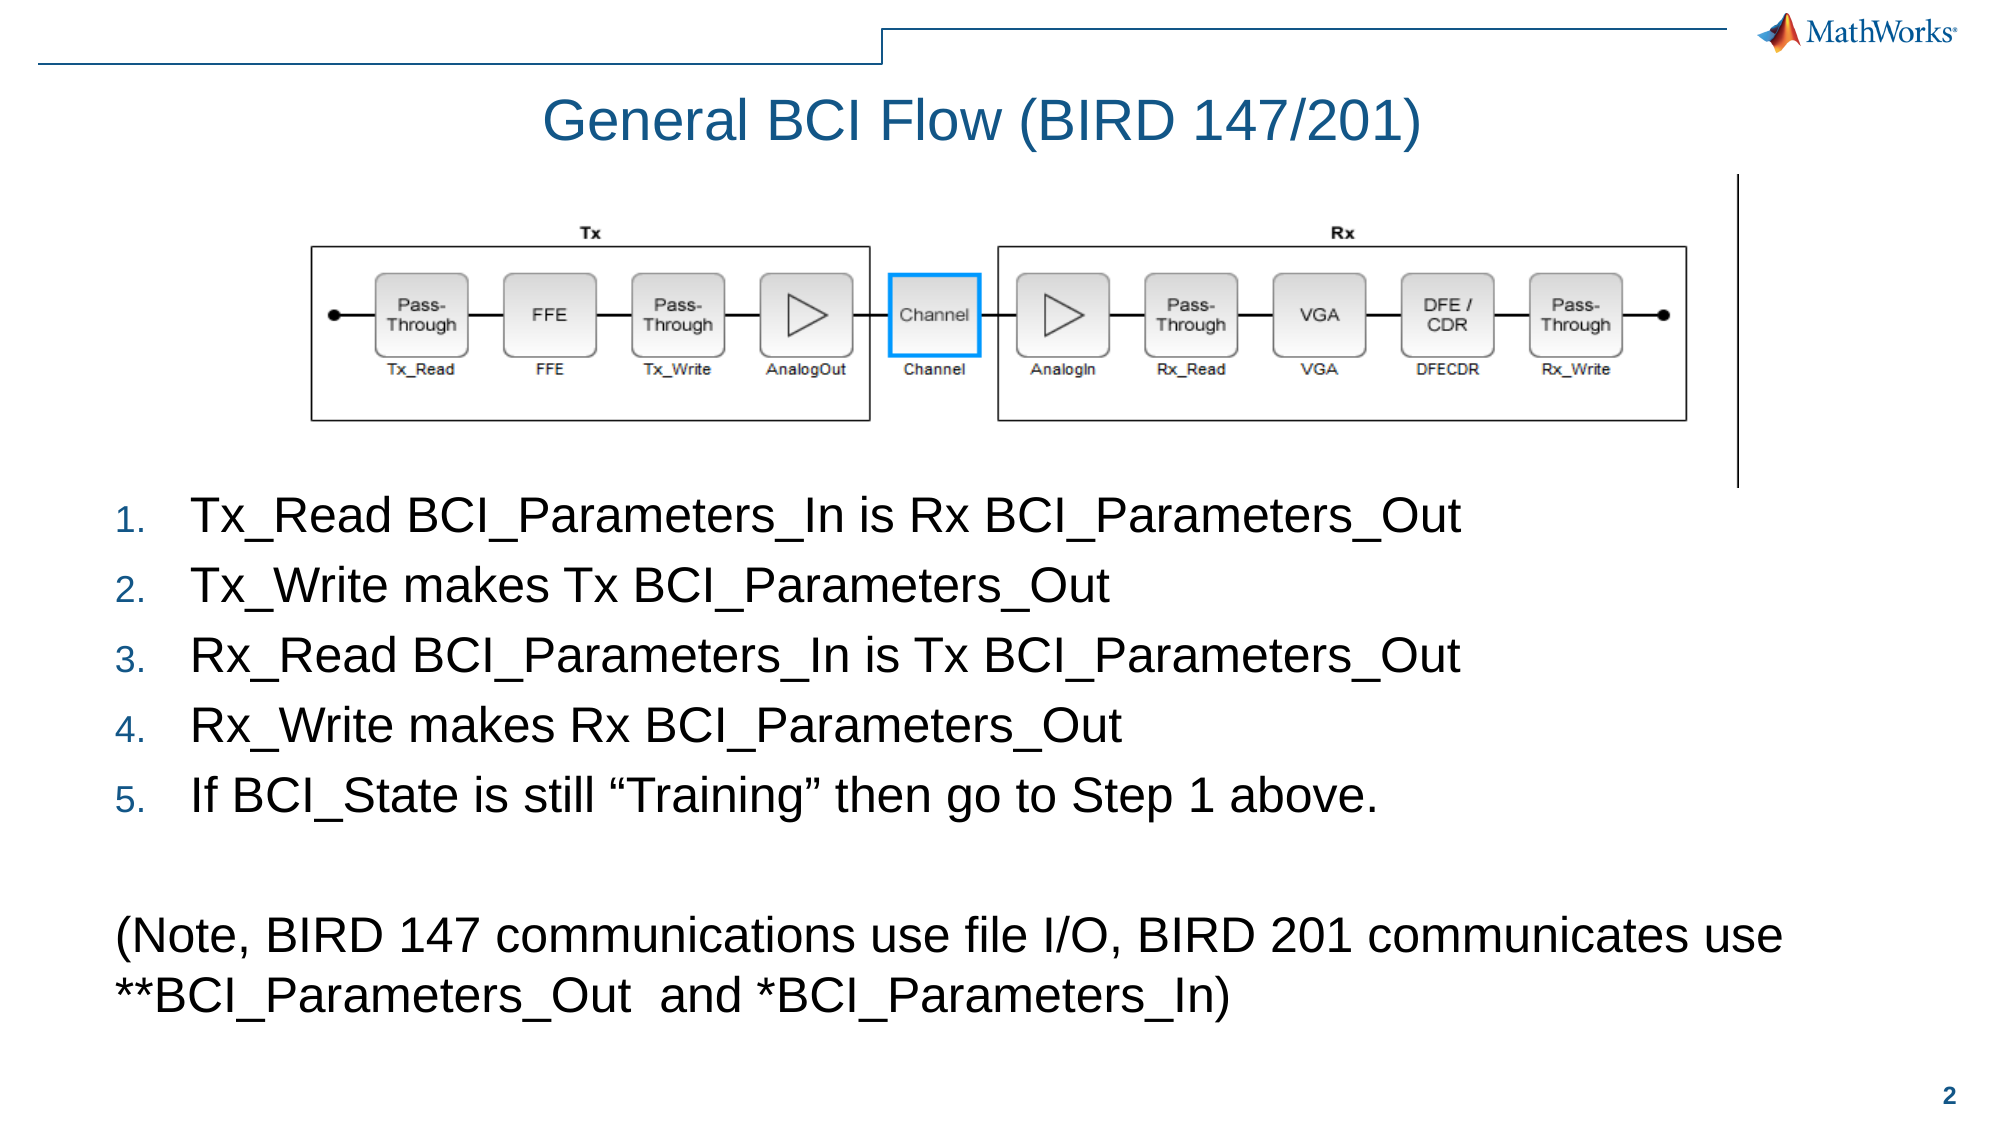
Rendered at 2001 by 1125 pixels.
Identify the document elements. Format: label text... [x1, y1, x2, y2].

list Tx_Read BCI_Parameters_In is Rx BCI_Parameters_Out Tx_Write makes Tx BCI_Parameters_Out Rx_Read BCI_Parameters_In is Tx BCI_Parameters_Out Rx_Write makes Rx BCI_Parameters_Out If BCI_State is still “Training” then go to Step 1 above. (Note, BIRD 147 communications use file I/O, BIRD 201 communicates use **BCI_Parameters_Out and *BCI_Parameters_In) [99, 474, 1867, 1050]
picture [1751, 3, 1970, 63]
picture [261, 174, 1739, 488]
title General BCI Flow (BIRD 147/201) [99, 75, 1867, 175]
